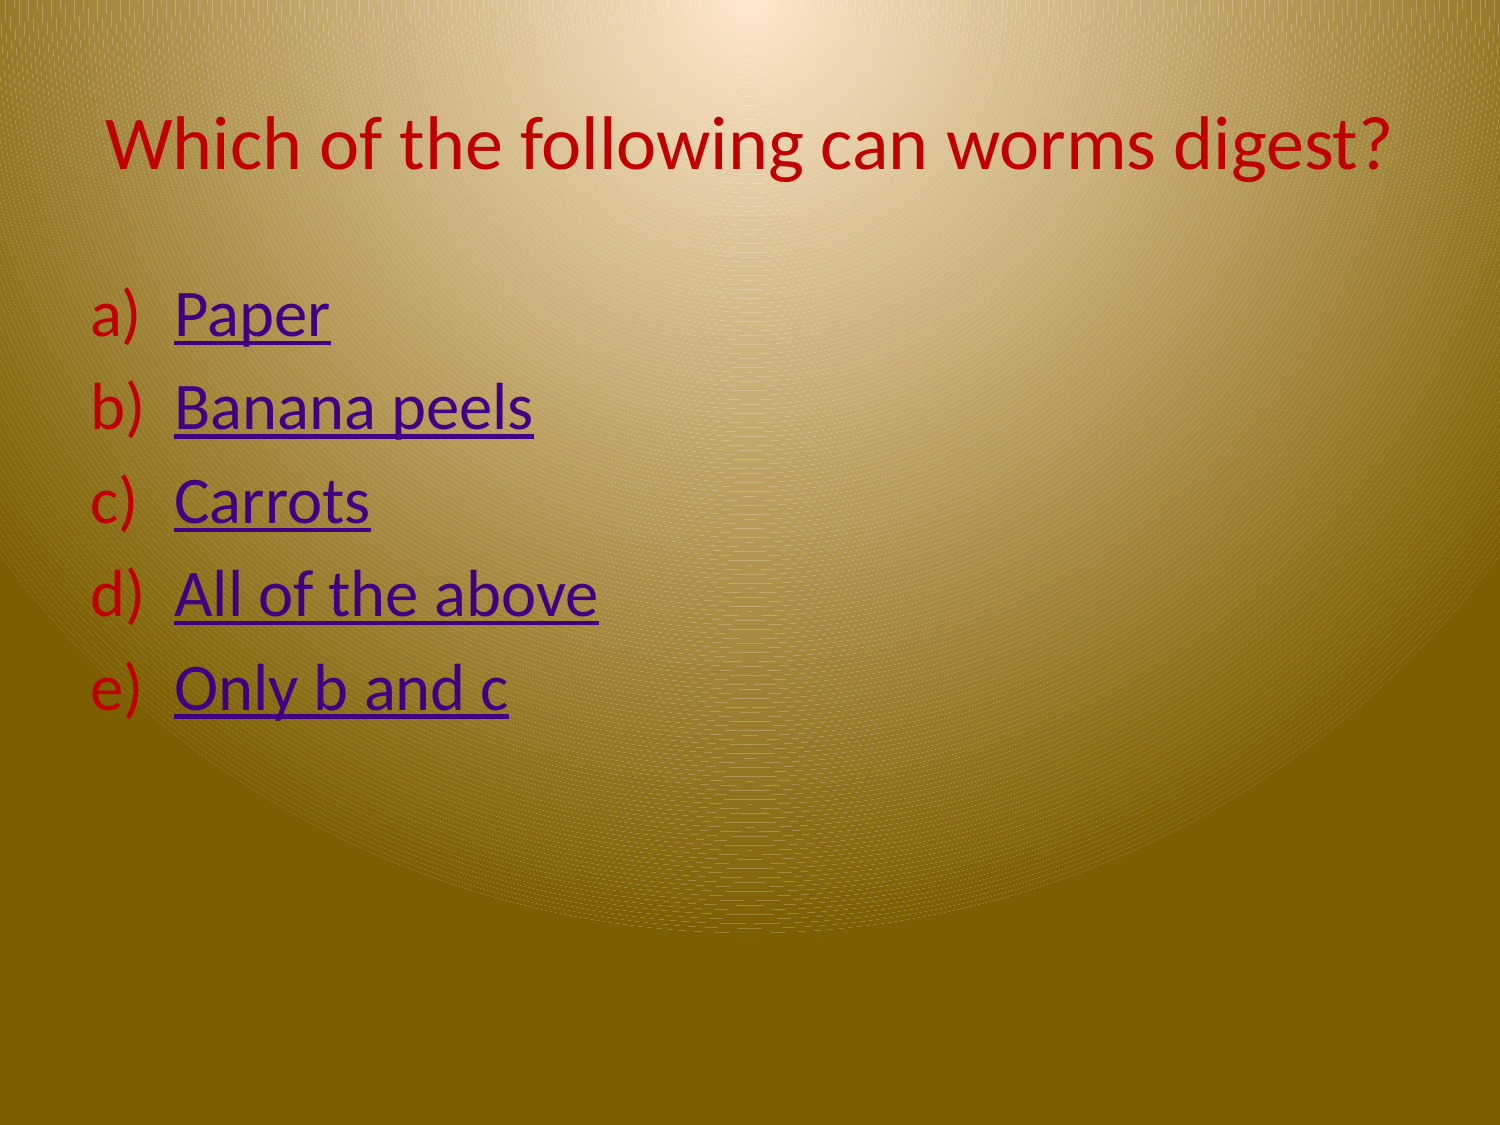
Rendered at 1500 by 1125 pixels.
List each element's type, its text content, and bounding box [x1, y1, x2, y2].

list Paper Banana peels Carrots All of the above Only b and c [75, 262, 1425, 1005]
title Which of the following can worms digest? [75, 45, 1425, 233]
